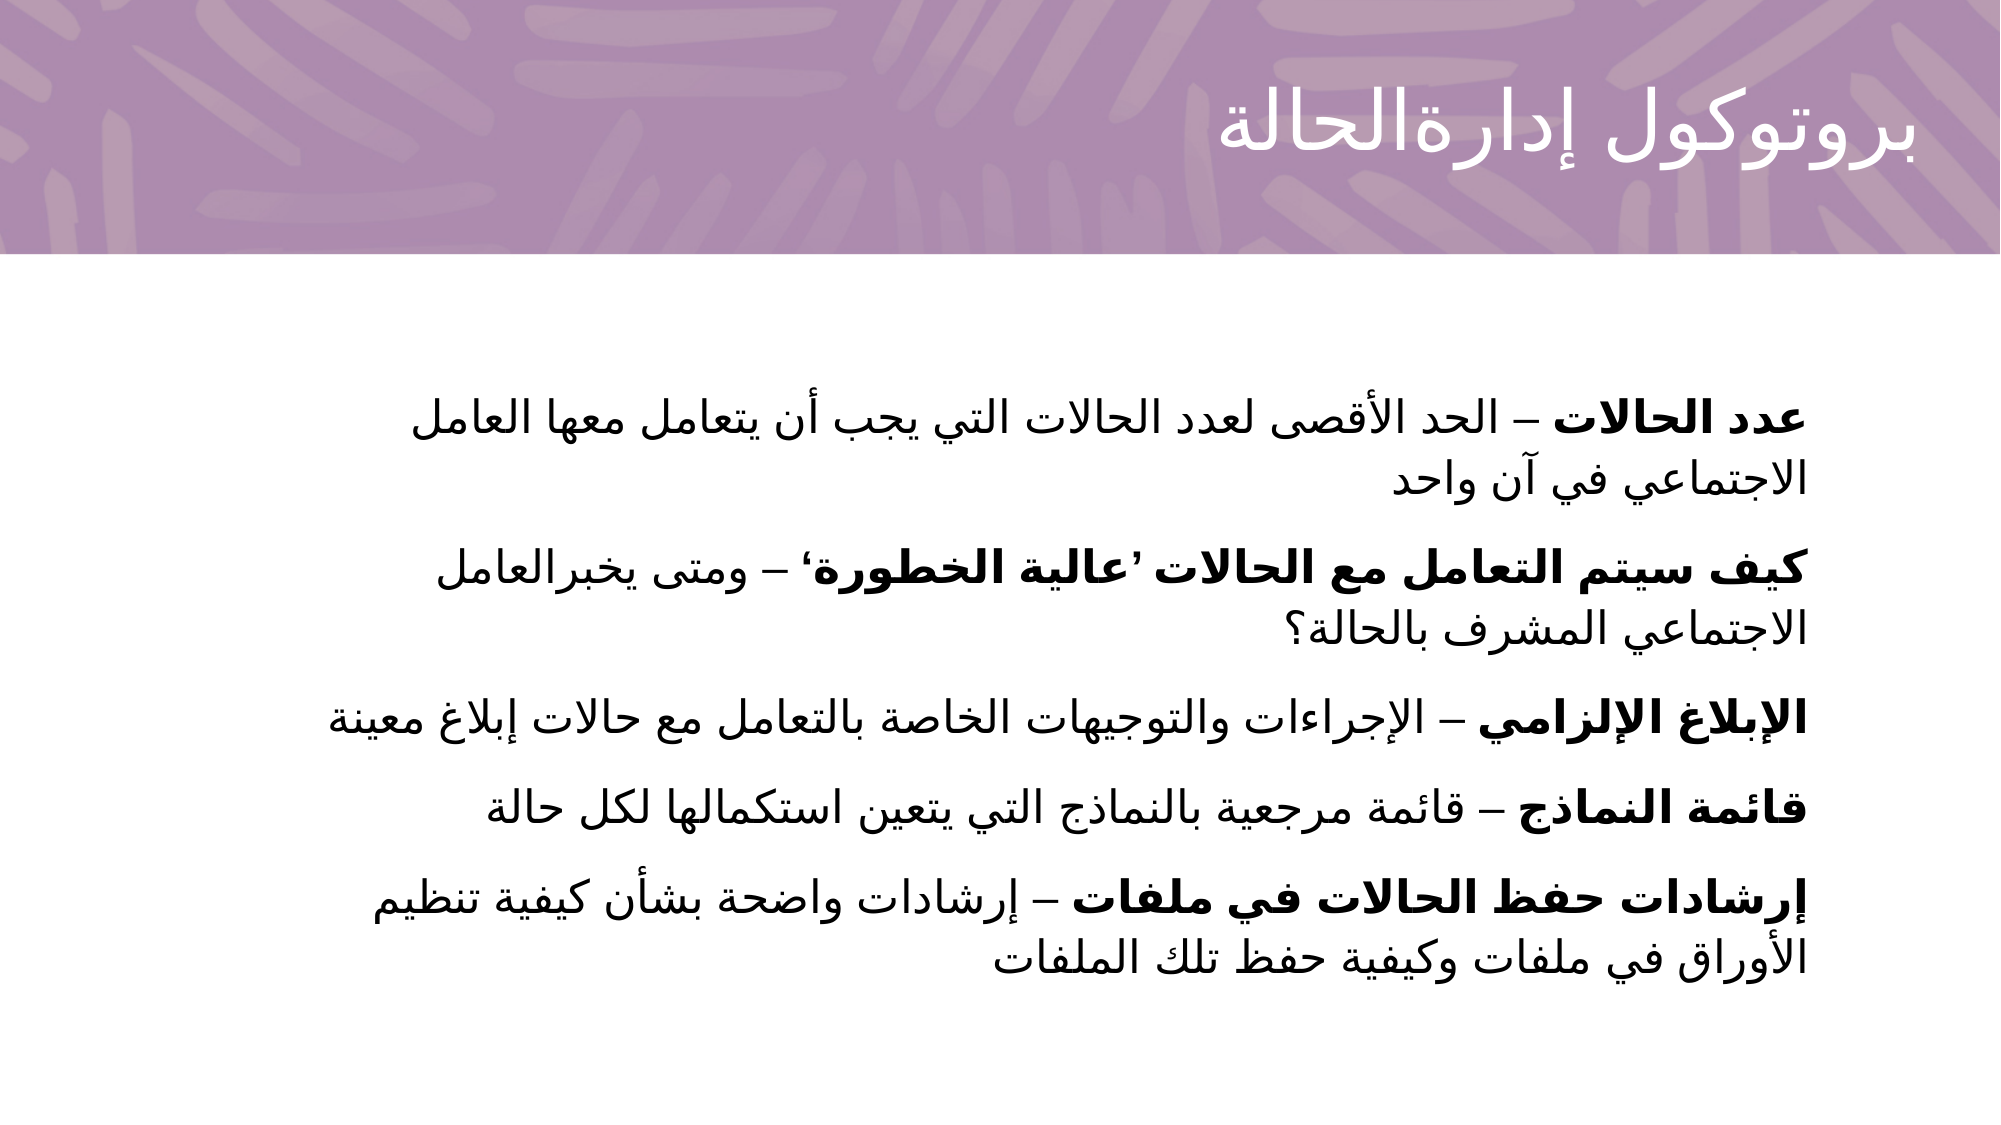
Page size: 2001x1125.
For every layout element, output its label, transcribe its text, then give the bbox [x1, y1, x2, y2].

picture [0, 0, 2000, 1125]
list عدد الحالات – الحد الأقصى لعدد الحالات التي يجب أن يتعامل معها العامل الاجتماعي في آن واحد كيف سيتم التعامل مع الحالات ’عالية الخطورة‘ – ومتى يخبرالعامل الاجتماعي المشرف بالحالة؟ الإبلاغ الإلزامي – الإجراءات والتوجيهات الخاصة بالتعامل مع حالات إبلاغ معينة قائمة النماذج – قائمة مرجعية بالنماذج التي يتعين استكمالها لكل حالة إرشادات حفظ الحالات في ملفات – إرشادات واضحة بشأن كيفية تنظيم الأوراق في ملفات وكيفية حفظ تلك الملفات [237, 374, 1833, 1036]
title بروتوكول إدارةالحالة [61, 33, 1938, 220]
